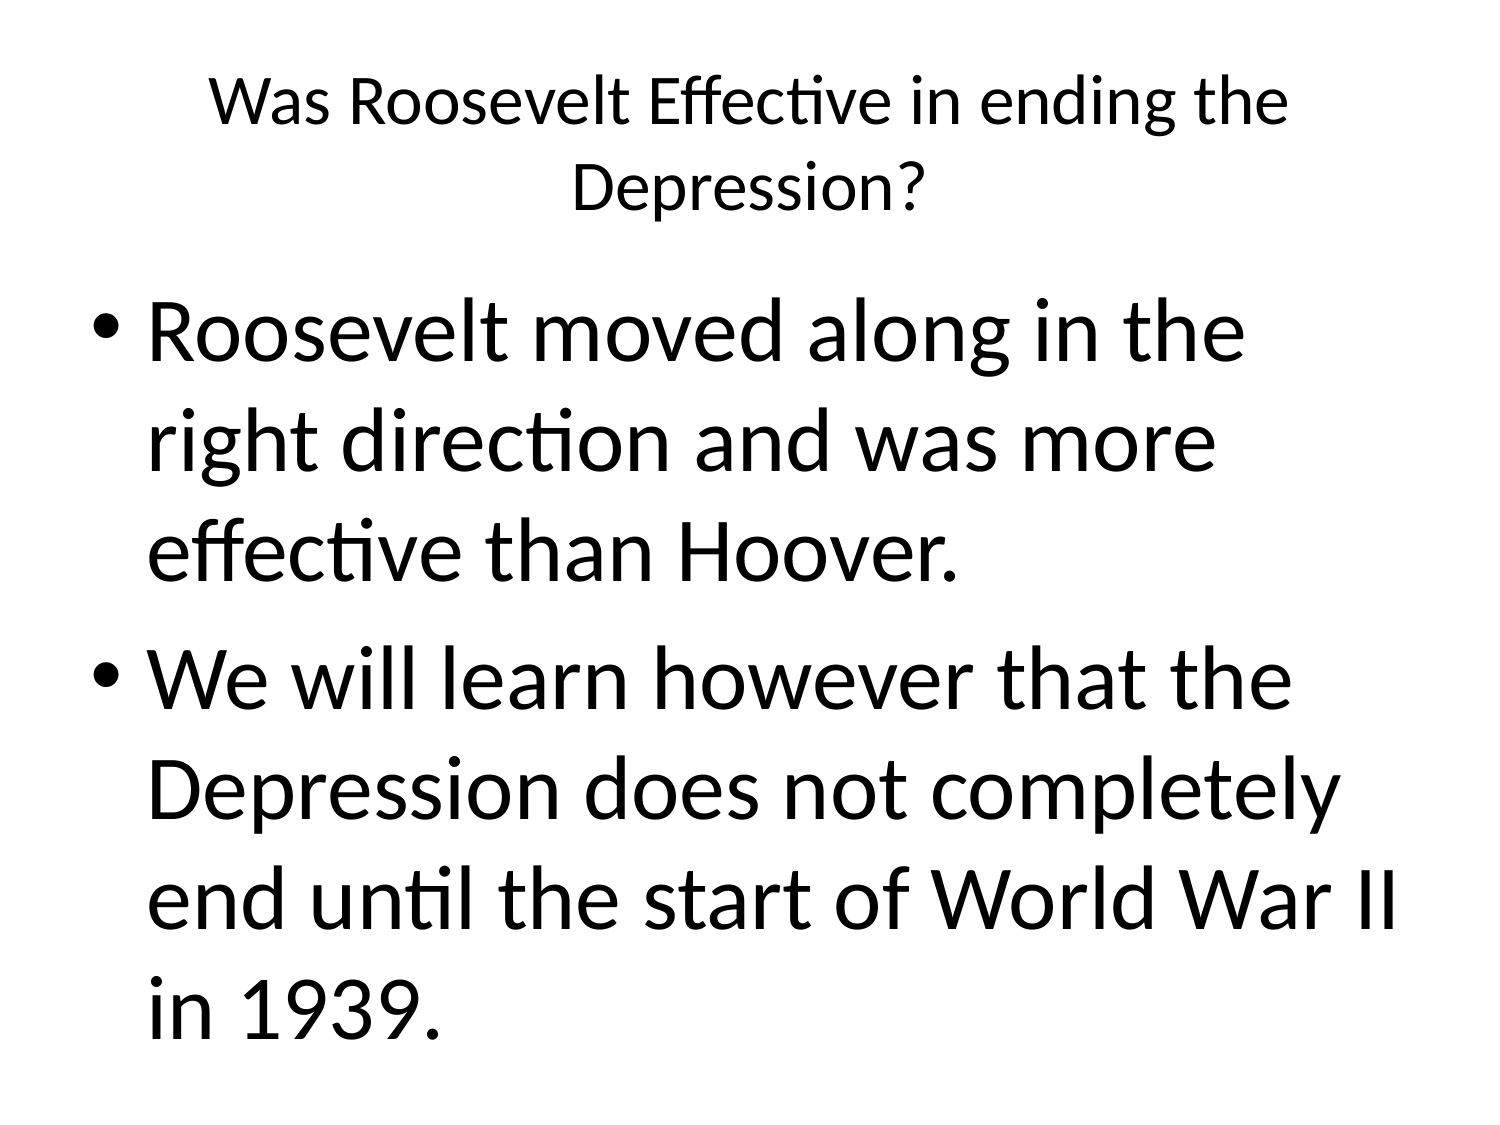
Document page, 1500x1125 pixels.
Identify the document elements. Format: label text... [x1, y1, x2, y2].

list Roosevelt moved along in the right direction and was more effective than Hoover. We will learn however that the Depression does not completely end until the start of World War II in 1939. [75, 262, 1425, 1005]
title Was Roosevelt Effective in ending the Depression? [75, 45, 1425, 233]
